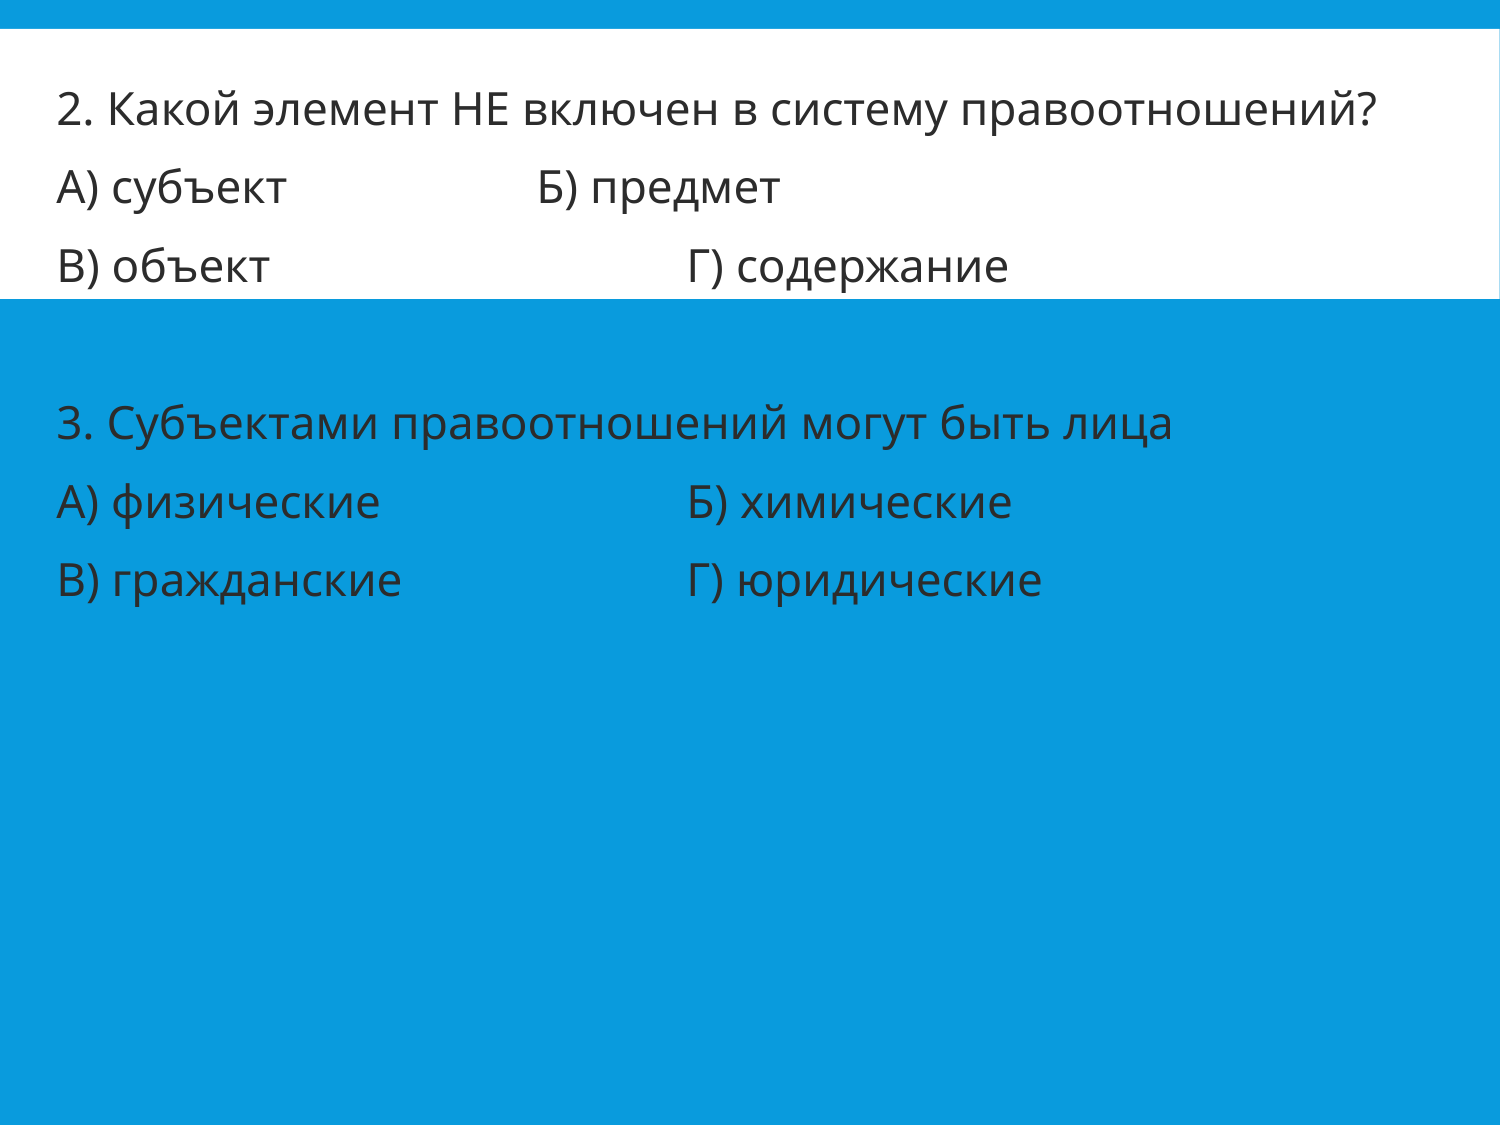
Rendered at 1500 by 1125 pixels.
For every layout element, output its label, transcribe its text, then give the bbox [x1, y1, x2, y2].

list 2. Какой элемент НЕ включен в систему правоотношений? А) субъект Б) предмет В) объект Г) содержание 3. Субъектами правоотношений могут быть лица А) физические Б) химические В) гражданские Г) юридические [41, 78, 1459, 1005]
